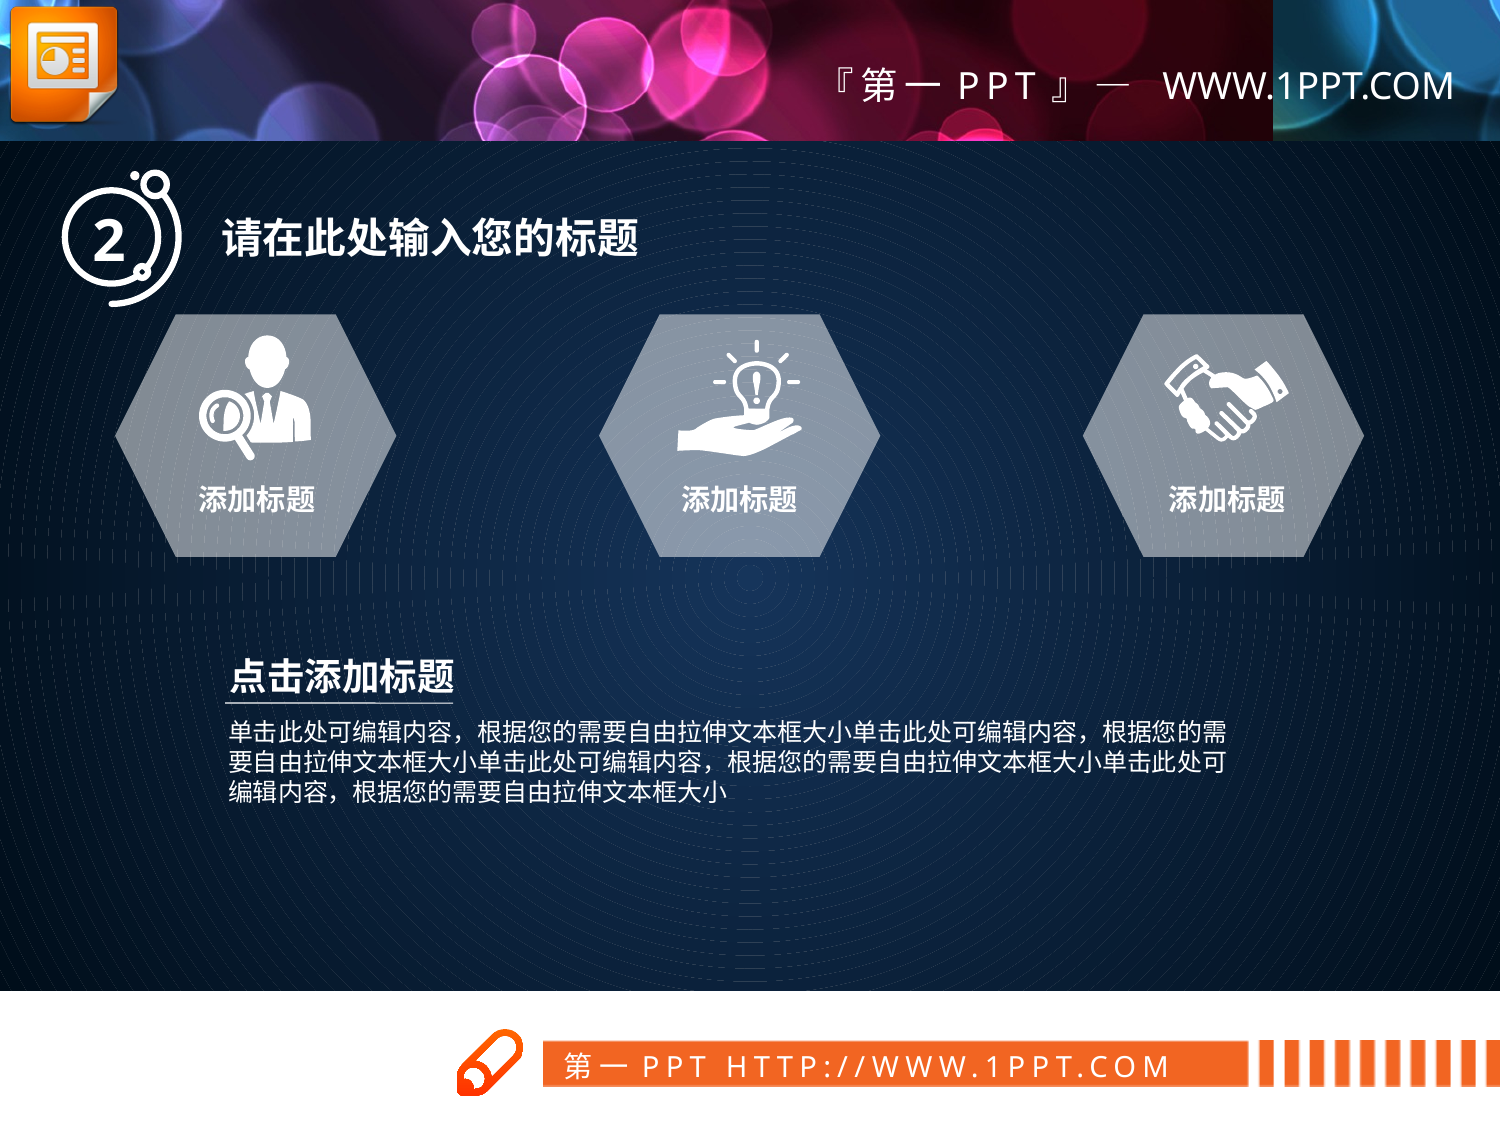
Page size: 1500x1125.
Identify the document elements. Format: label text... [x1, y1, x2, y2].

text_box [244, 391, 311, 443]
text_box 点击添加标题 [214, 646, 470, 706]
picture [543, 1040, 1500, 1087]
text_box [245, 335, 290, 388]
text_box [199, 389, 255, 461]
text_box 添加标题 [162, 473, 352, 524]
text_box [1082, 314, 1365, 557]
text_box 单击此处可编辑内容，根据您的需要自由拉伸文本框大小单击此处可编辑内容，根据您的需要自由拉伸文本框大小单击此处可编辑内容，根据您的需要自由拉伸文本框大小单击此处可编辑内容，根据您的需要自由拉伸文本框大小 [213, 709, 1267, 884]
text_box 请在此处输入您的标题 [206, 204, 654, 270]
text_box [115, 314, 397, 557]
text_box [726, 352, 737, 364]
text_box [754, 339, 759, 353]
text_box [677, 361, 802, 457]
text_box 添加标题 [644, 473, 835, 524]
text_box [1164, 354, 1289, 442]
text_box 添加标题 [1132, 473, 1323, 524]
picture [0, 0, 1500, 141]
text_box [64, 172, 179, 305]
text_box [598, 314, 881, 557]
text_box [778, 352, 789, 364]
